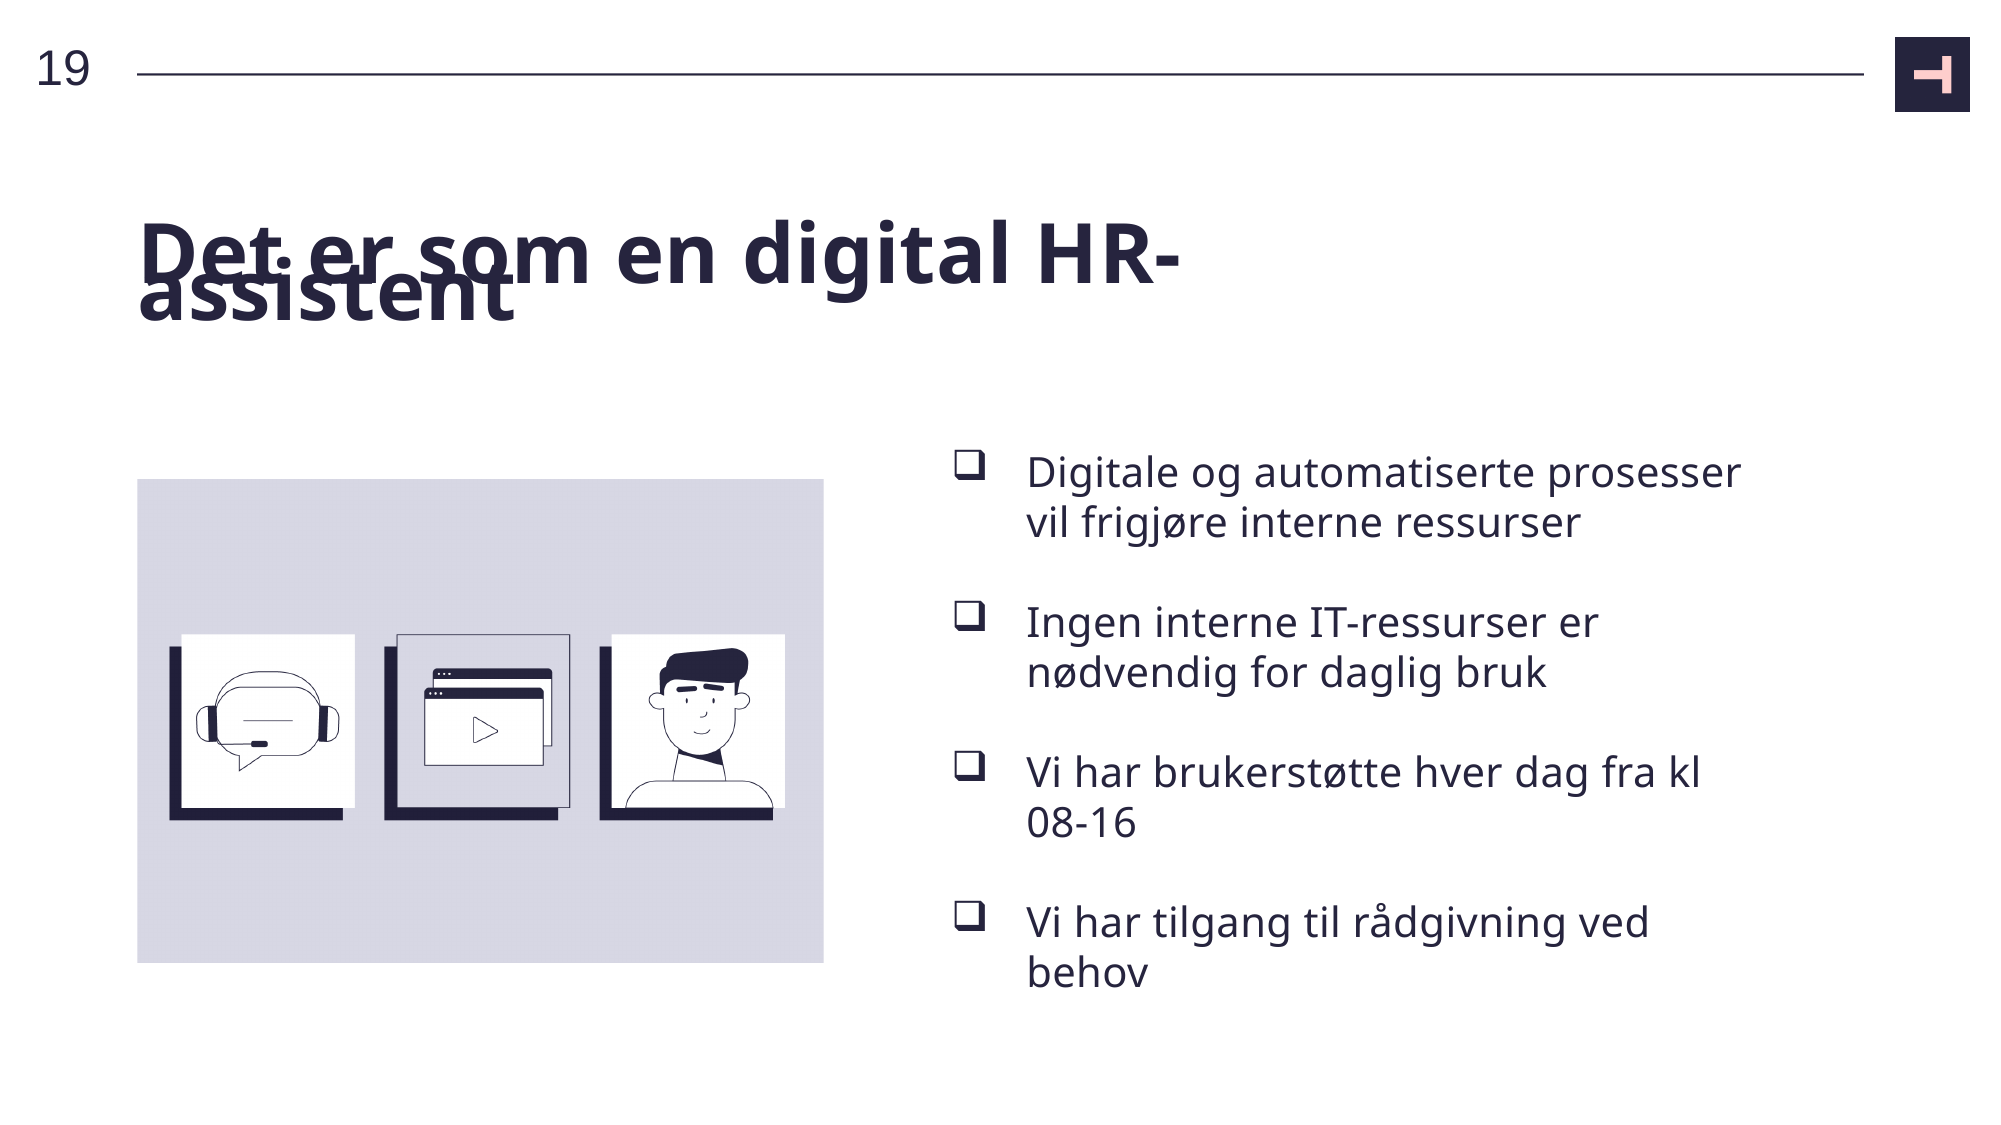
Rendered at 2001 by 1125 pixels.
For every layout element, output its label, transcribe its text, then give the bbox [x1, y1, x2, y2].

picture [1895, 37, 1970, 112]
picture [137, 479, 824, 963]
list Digitale og automatiserte prosesser vil frigjøre interne ressurser Ingen interne IT-ressurser er nødvendig for daglig bruk Vi har brukerstøtte hver dag fra kl 08-16 Vi har tilgang til rådgivning ved behov [951, 479, 1761, 963]
slide_number 19 [35, 35, 138, 96]
list Det er som en digital HR-assistent [137, 262, 1562, 351]
